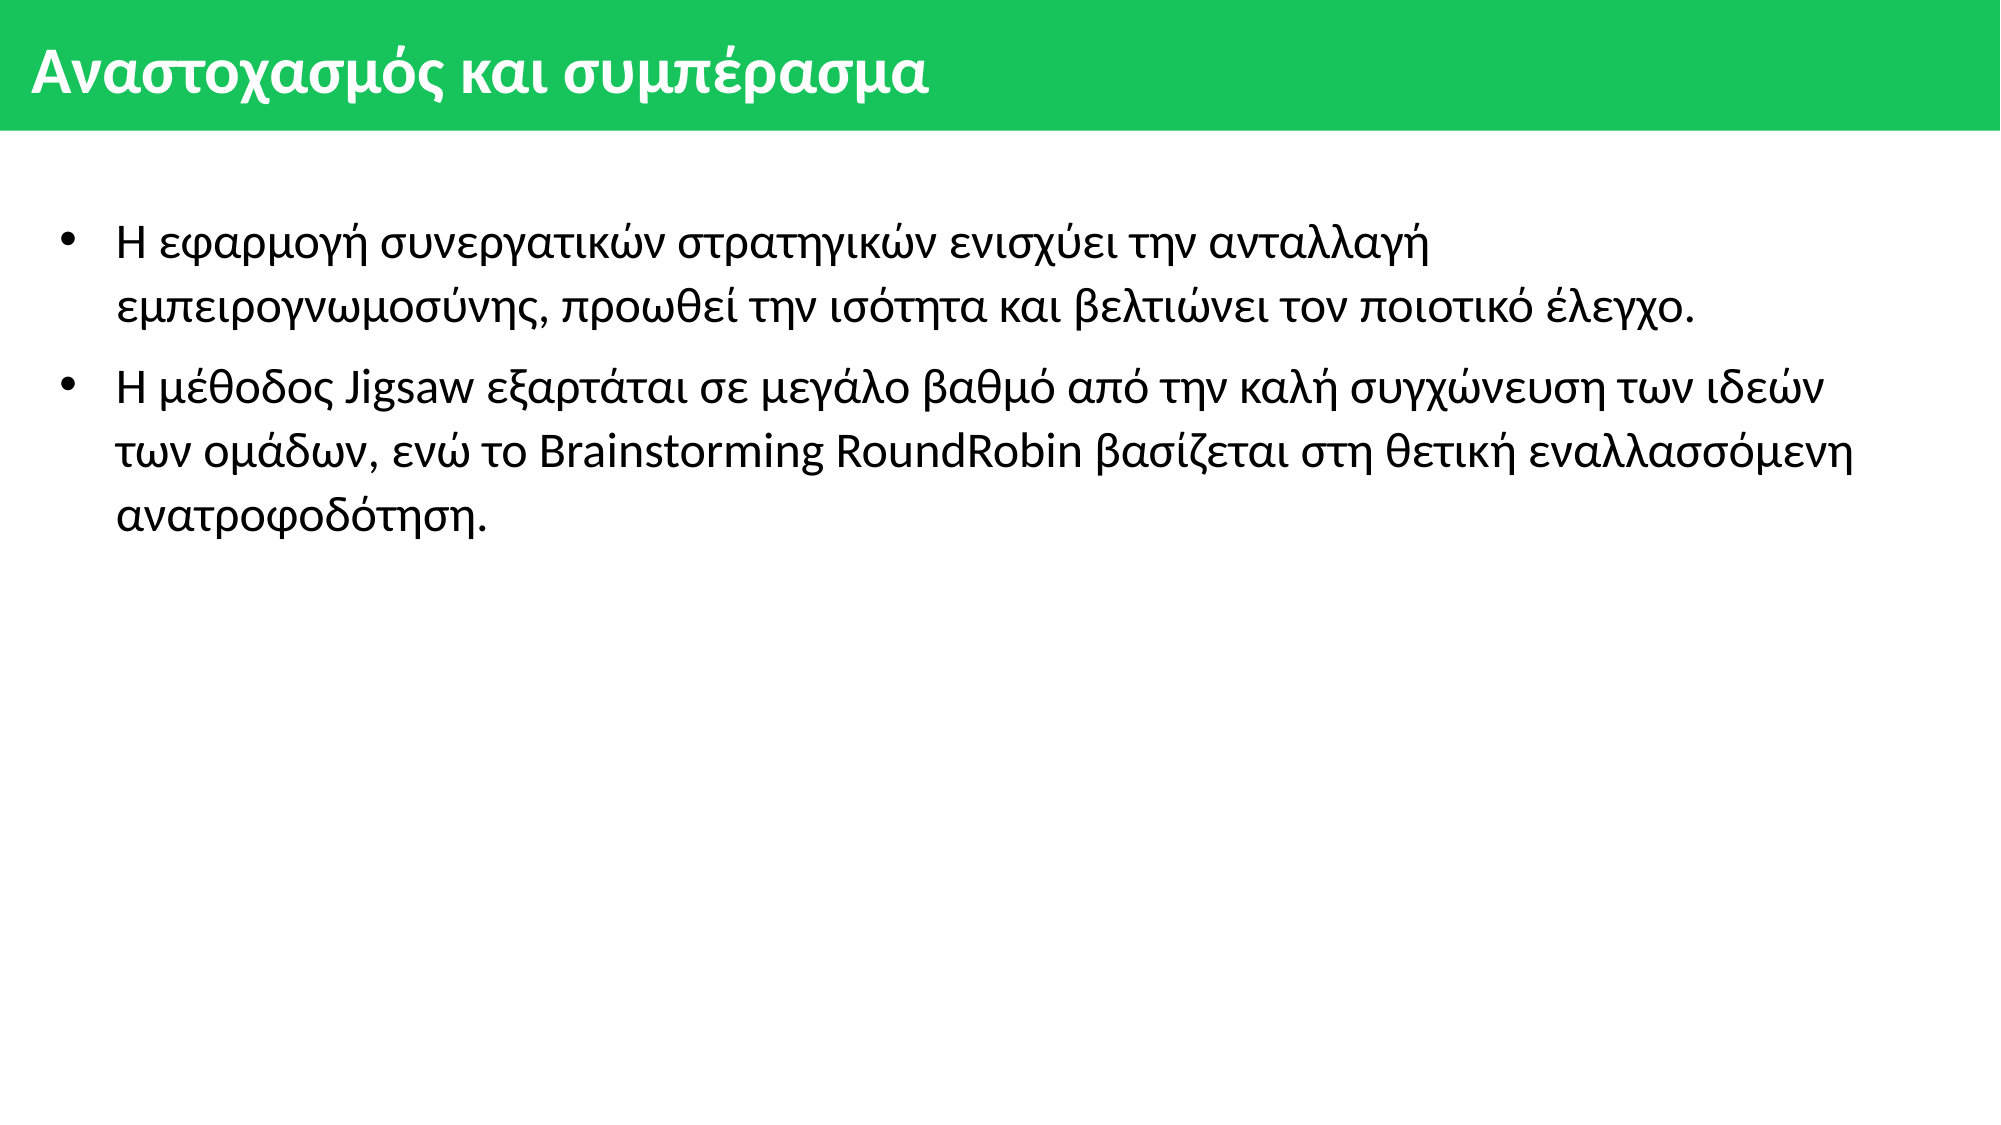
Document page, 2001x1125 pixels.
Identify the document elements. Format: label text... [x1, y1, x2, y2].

title Αναστοχασμός και συμπέρασμα [16, 13, 1976, 131]
text_box Η εφαρμογή συνεργατικών στρατηγικών ενισχύει την ανταλλαγή εμπειρογνωμοσύνης, προωθεί την ισότητα και βελτιώνει τον ποιοτικό έλεγχο. Η μέθοδος Jigsaw εξαρτάται σε μεγάλο βαθμό από την καλή συγχώνευση των ιδεών των ομάδων, ενώ το Brainstorming RoundRobin βασίζεται στη θετική εναλλασσόμενη ανατροφοδότηση. [44, 189, 1880, 1071]
